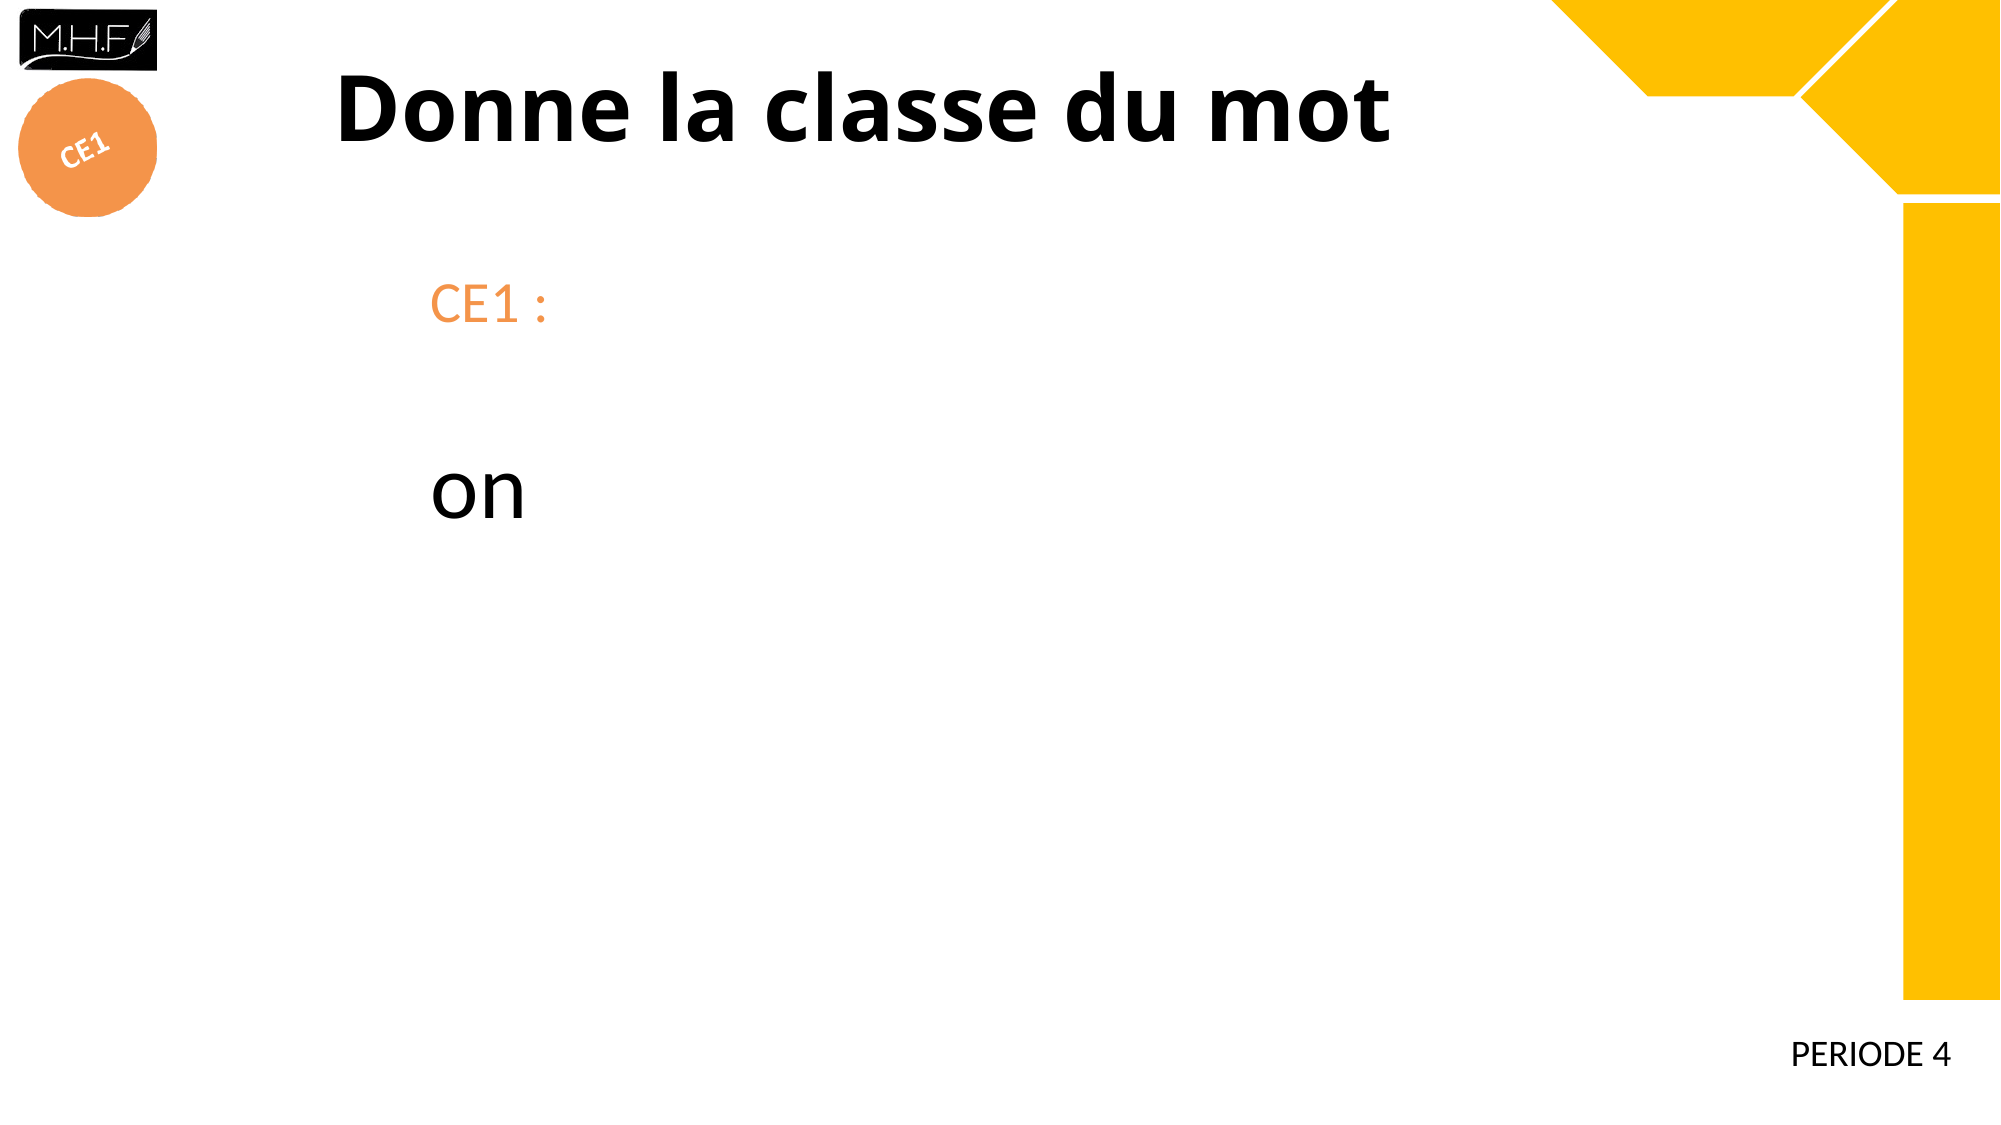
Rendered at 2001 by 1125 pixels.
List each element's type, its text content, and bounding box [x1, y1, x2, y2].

text_box PERIODE 4 [1362, 1021, 1967, 1125]
text_box [1799, 0, 2000, 196]
picture [18, 78, 157, 218]
text_box [1549, 0, 1892, 98]
text_box [1902, 202, 2000, 1001]
picture [16, 7, 157, 74]
list CE1 : on [415, 264, 1226, 979]
title Donne la classe du mot [318, 3, 1865, 221]
